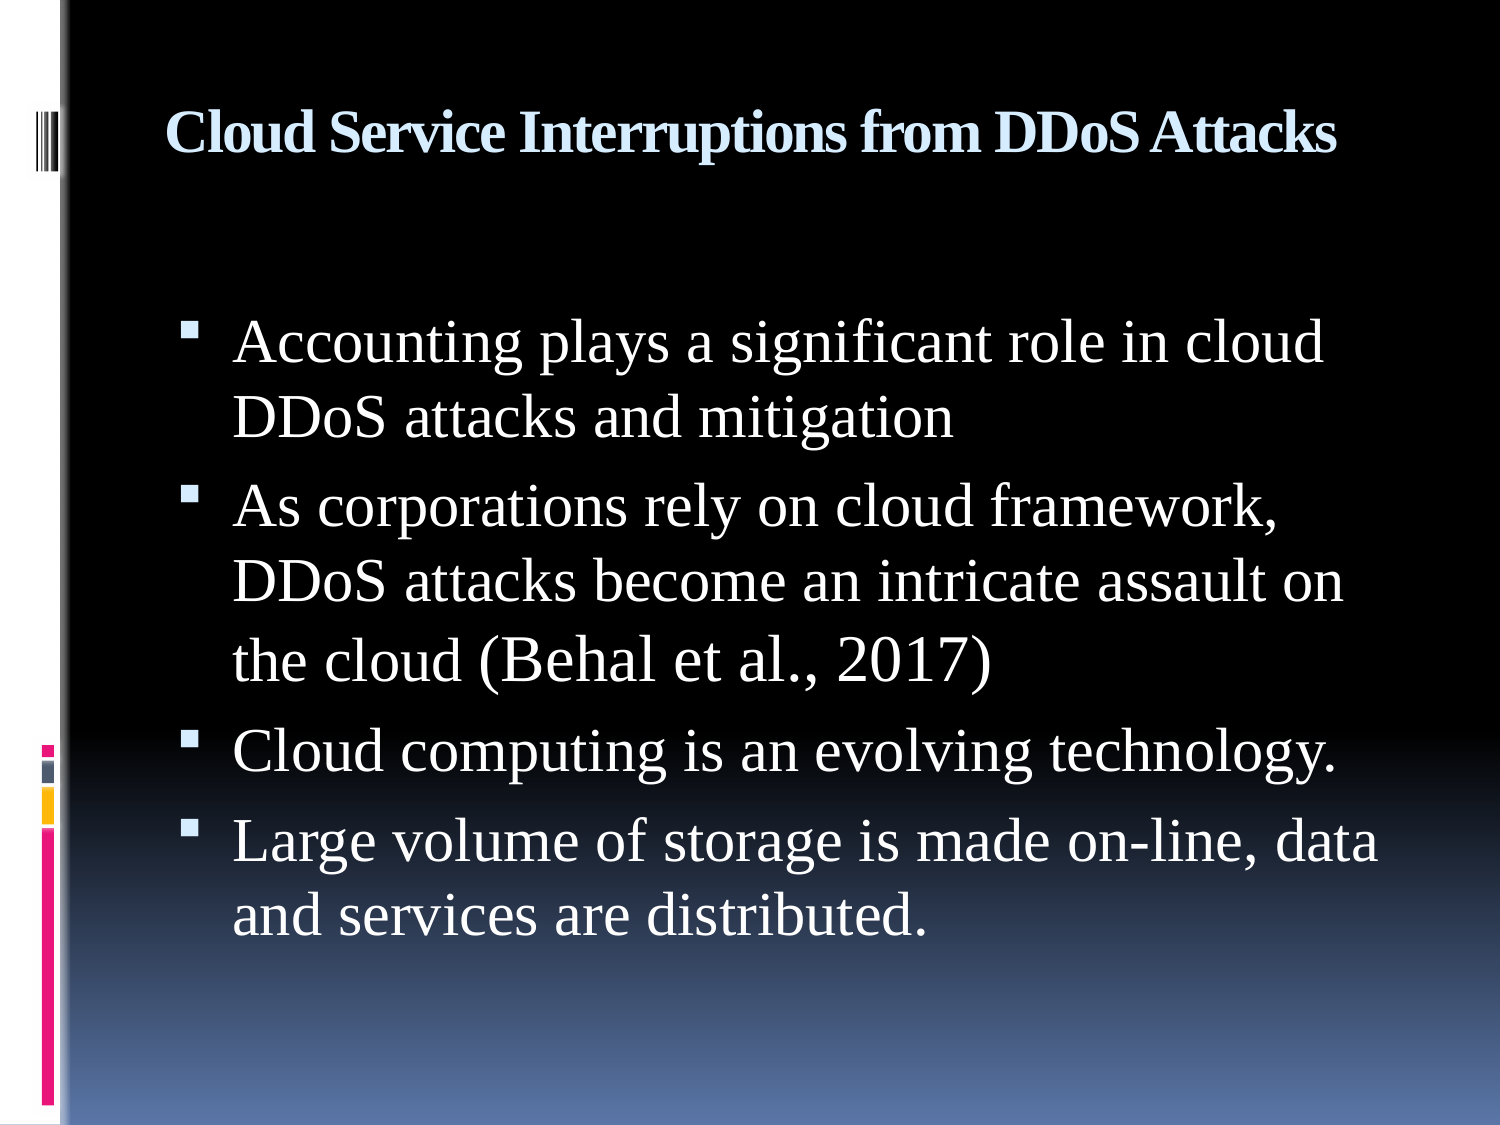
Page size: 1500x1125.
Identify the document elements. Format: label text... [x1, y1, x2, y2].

title Cloud Service Interruptions from DDoS Attacks [150, 83, 1425, 234]
list Accounting plays a significant role in cloud DDoS attacks and mitigation As corporations rely on cloud framework, DDoS attacks become an intricate assault on the cloud (Behal et al., 2017) Cloud computing is an evolving technology. Large volume of storage is made on-line, data and services are distributed. [150, 292, 1425, 1043]
